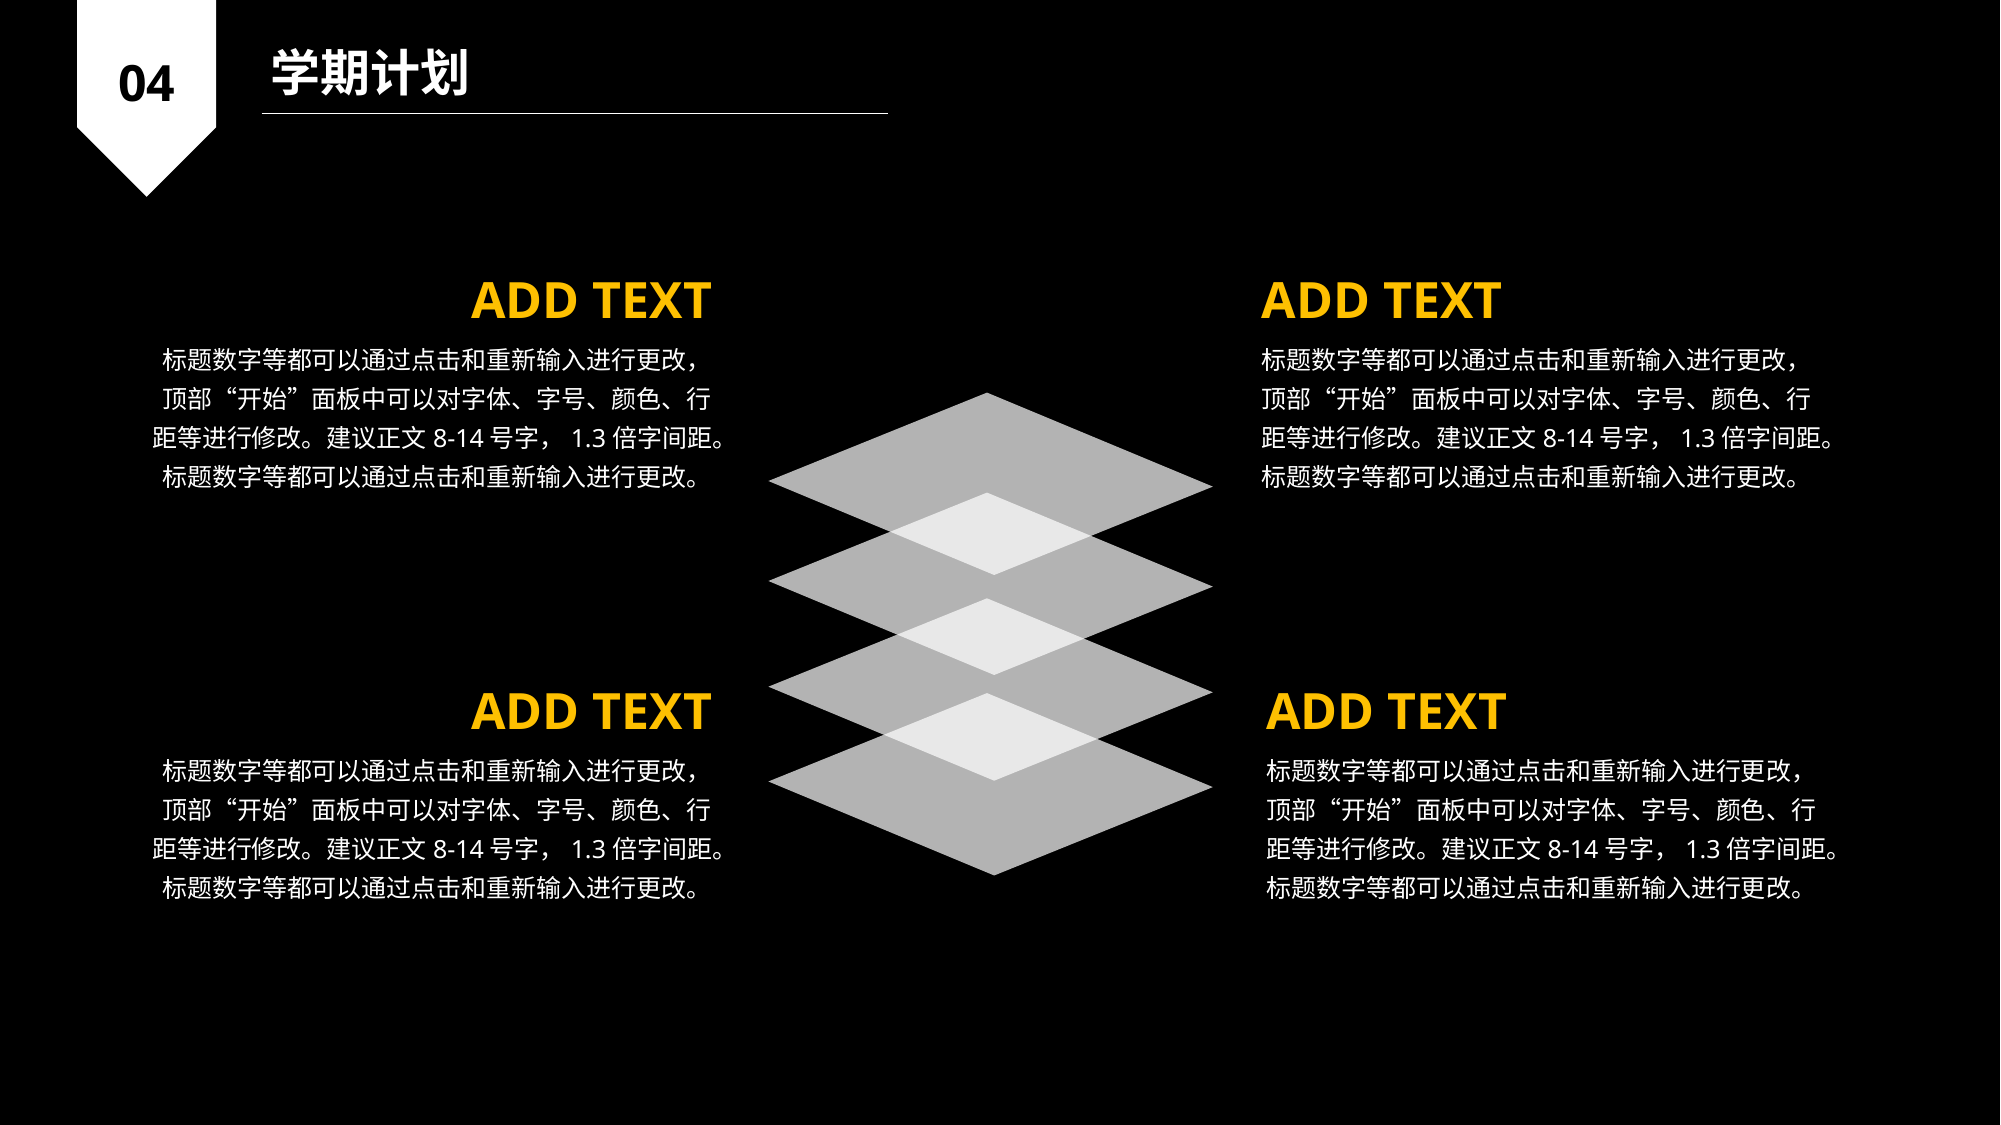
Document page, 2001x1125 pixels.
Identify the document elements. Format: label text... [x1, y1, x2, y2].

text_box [768, 390, 1213, 873]
text_box ADD TEXT [1246, 260, 1645, 328]
text_box ADD TEXT [1251, 672, 1650, 739]
list 学期计划 [255, 40, 881, 104]
text_box 标题数字等都可以通过点击和重新输入进行更改，顶部“开始”面板中可以对字体、字号、颜色、行距等进行修改。建议正文8-14号字，1.3倍字间距。标题数字等都可以通过点击和重新输入进行更改。 [1251, 739, 1853, 911]
list 04 [96, 50, 197, 120]
text_box 标题数字等都可以通过点击和重新输入进行更改，顶部“开始”面板中可以对字体、字号、颜色、行距等进行修改。建议正文8-14号字，1.3倍字间距。标题数字等都可以通过点击和重新输入进行更改。 [1246, 328, 1848, 499]
text_box 标题数字等都可以通过点击和重新输入进行更改，顶部“开始”面板中可以对字体、字号、颜色、行距等进行修改。建议正文8-14号字，1.3倍字间距。标题数字等都可以通过点击和重新输入进行更改。 [126, 328, 727, 499]
text_box ADD TEXT [329, 672, 727, 739]
text_box 标题数字等都可以通过点击和重新输入进行更改，顶部“开始”面板中可以对字体、字号、颜色、行距等进行修改。建议正文8-14号字，1.3倍字间距。标题数字等都可以通过点击和重新输入进行更改。 [126, 739, 727, 911]
text_box ADD TEXT [329, 260, 727, 328]
